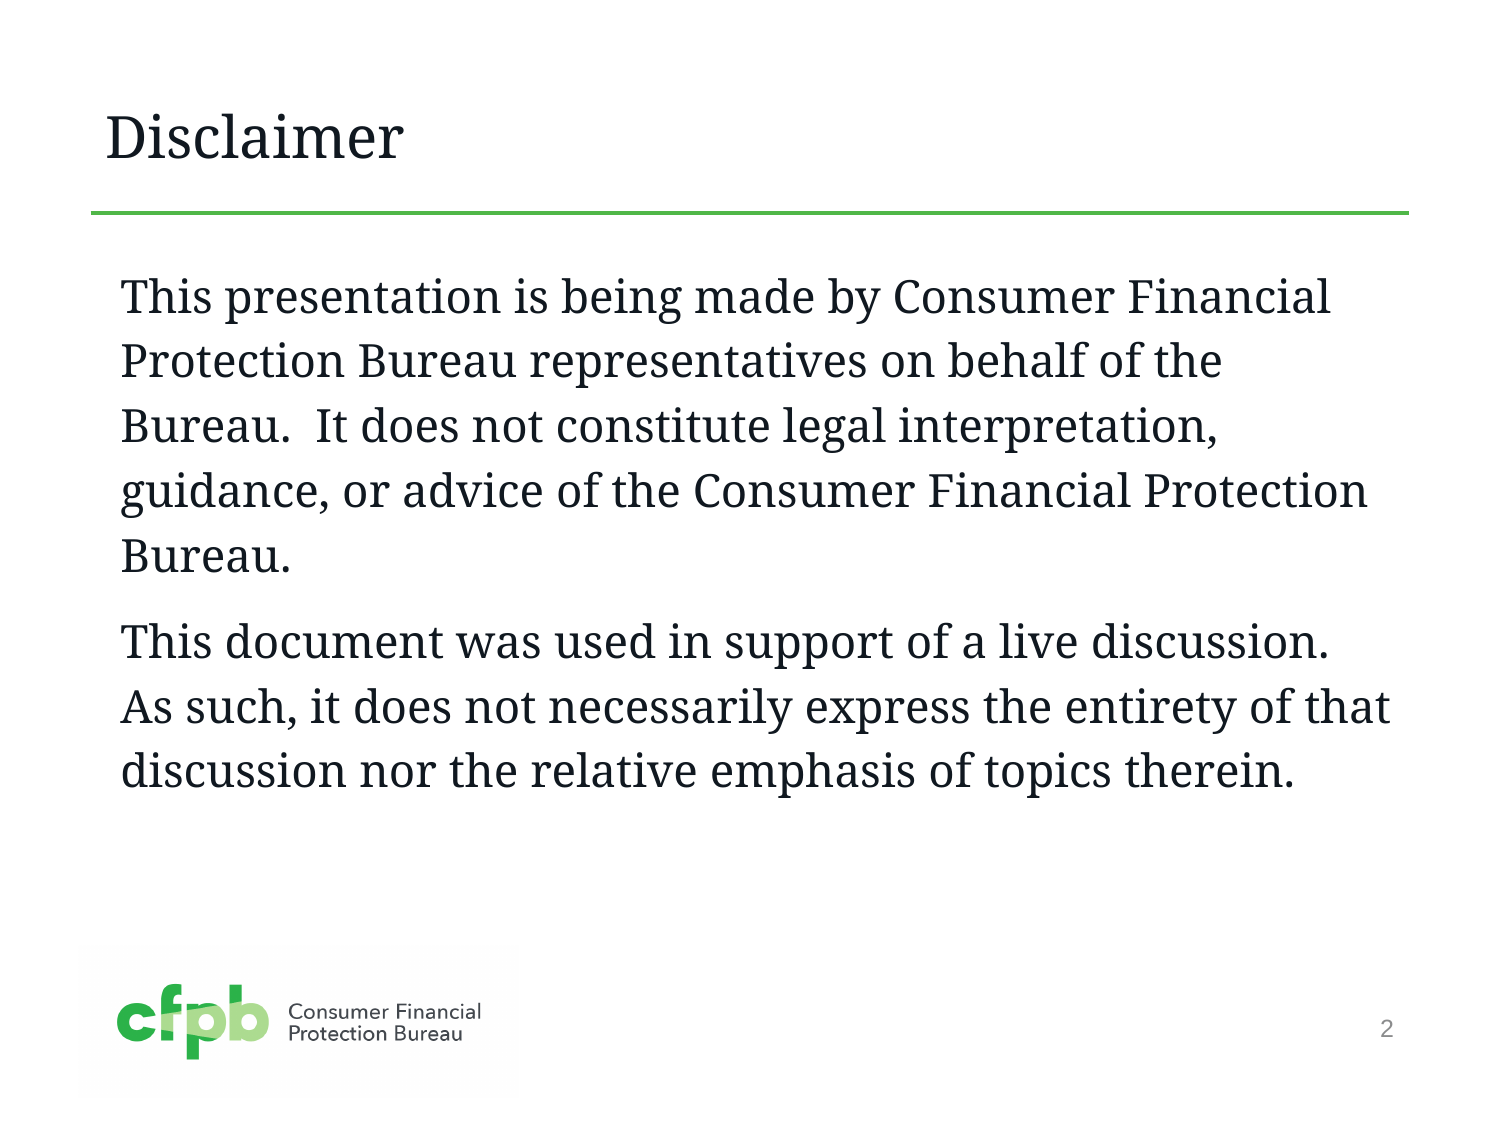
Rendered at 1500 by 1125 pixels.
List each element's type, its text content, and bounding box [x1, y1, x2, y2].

picture [78, 945, 519, 1098]
title Disclaimer [90, 74, 1410, 197]
list This presentation is being made by Consumer Financial Protection Bureau representatives on behalf of the Bureau. It does not constitute legal interpretation, guidance, or advice of the Consumer Financial Protection Bureau. This document was used in support of a live discussion. As such, it does not necessarily express the entirety of that discussion nor the relative emphasis of topics therein. [90, 249, 1410, 924]
slide_number 2 [1071, 997, 1410, 1058]
